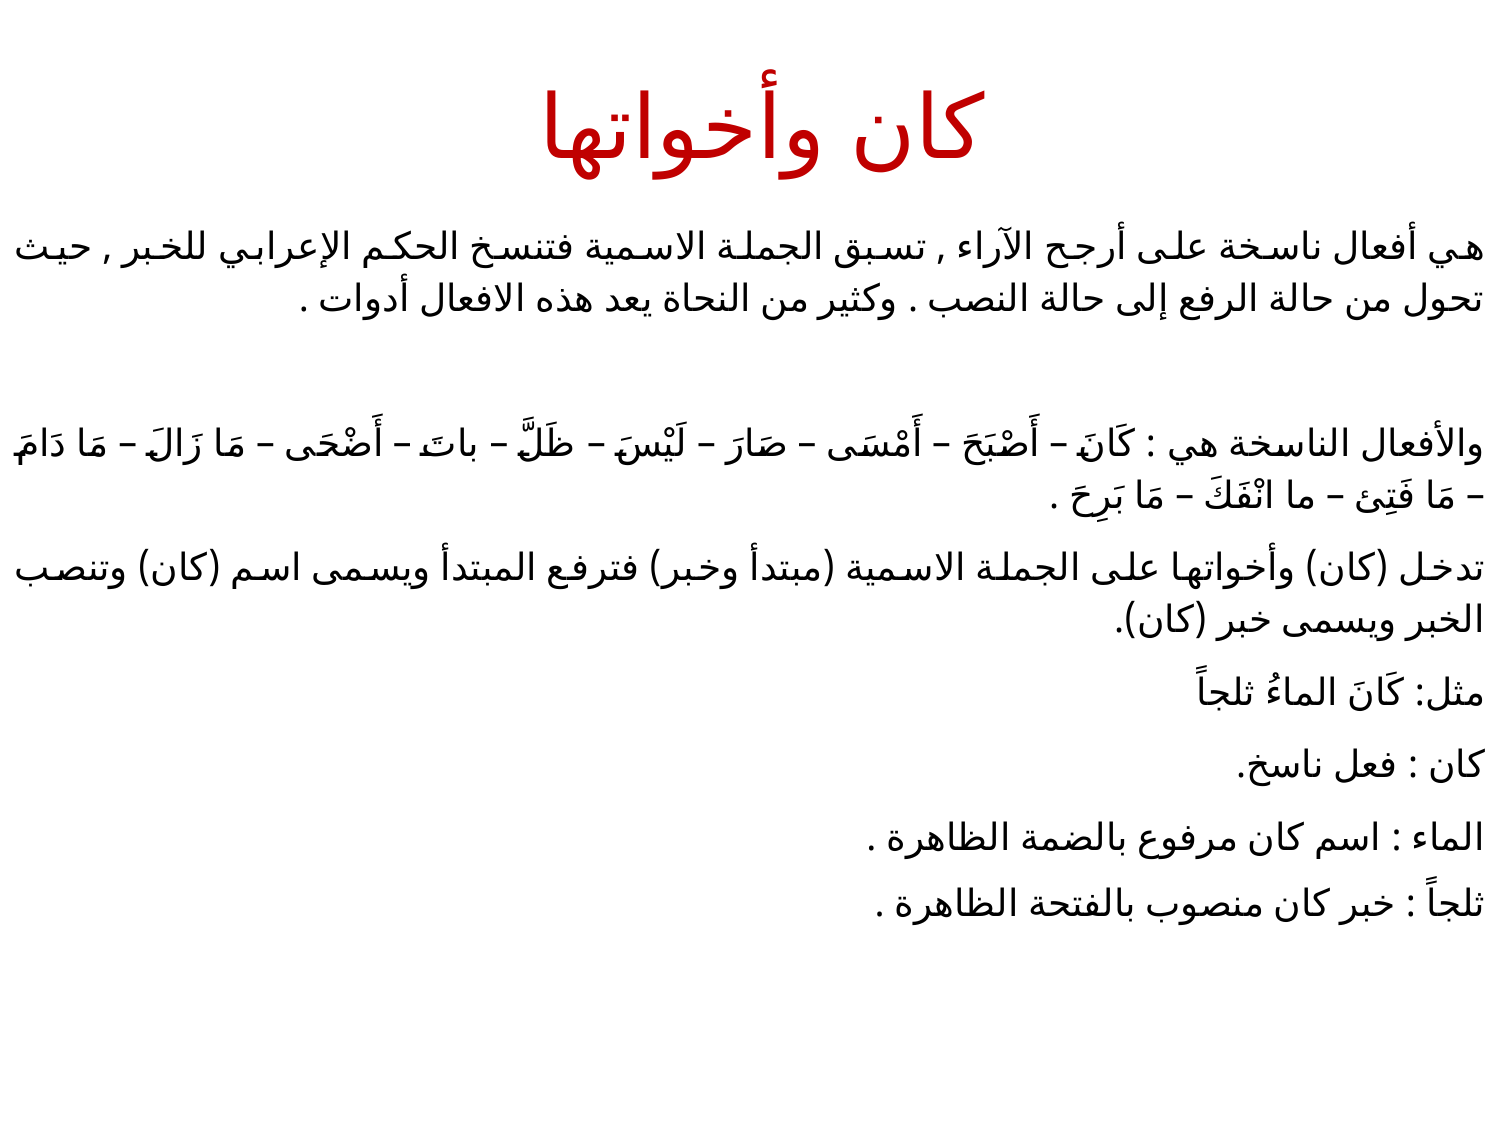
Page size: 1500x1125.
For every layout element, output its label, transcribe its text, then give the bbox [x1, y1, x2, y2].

text_box هي أفعال ناسخة على أرجح الآراء , تسبق الجملة الاسمية فتنسخ الحكم الإعرابي للخبر , حيث تحول من حالة الرفع إلى حالة النصب . وكثير من النحاة يعد هذه الافعال أدوات . والأفعال الناسخة هي : كَانَ – أَصْبَحَ – أَمْسَى – صَارَ – لَيْسَ – ظَلَّ – باتَ – أَضْحَى – مَا زَالَ – مَا دَامَ – مَا فَتِئ – ما انْفَكَ – مَا بَرِحَ . تدخل (كان) وأخواتها على الجملة الاسمية (مبتدأ وخبر) فترفع المبتدأ ويسمى اسم (كان) وتنصب الخبر ويسمى خبر (كان). مثل: كَانَ الماءُ ثلجاً كان : فعل ناسخ. الماء : اسم كان مرفوع بالضمة الظاهرة . ثلجاً : خبر كان منصوب بالفتحة الظاهرة . [0, 208, 1500, 932]
title كان وأخواتها [75, 45, 1425, 208]
